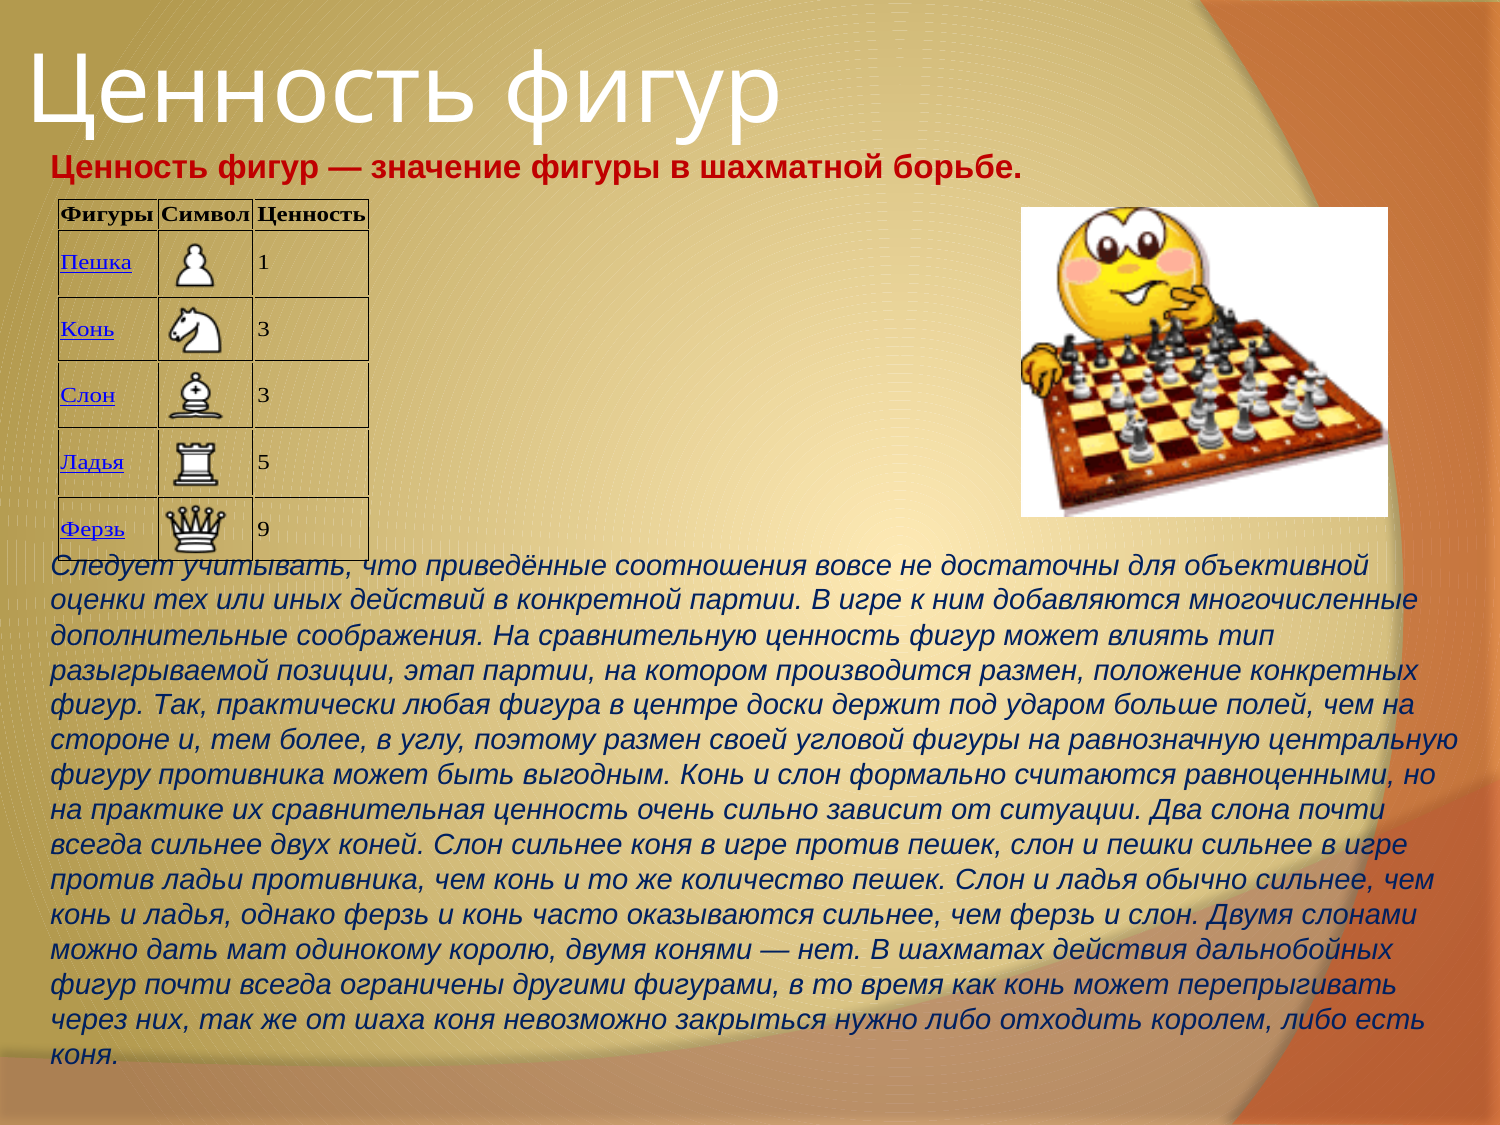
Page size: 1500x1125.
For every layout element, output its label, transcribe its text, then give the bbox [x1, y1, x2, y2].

picture [52, 196, 1389, 610]
title Ценность фигур [17, 19, 1265, 150]
list Ценность фигур — значение фигуры в шахматной борьбе. Следует учитывать, что приведённые соотношения вовсе не достаточны для объективной оценки тех или иных действий в конкретной партии. В игре к ним добавляются многочисленные дополнительные соображения. На сравнительную ценность фигур может влиять тип разыгрываемой позиции, этап партии, на котором производится размен, положение конкретных фигур. Так, практически любая фигура в центре доски держит под ударом больше полей, чем на стороне и, тем более, в углу, поэтому размен своей угловой фигуры на равнозначную центральную фигуру противника может быть выгодным. Конь и слон формально считаются равноценными, но на практике их сравнительная ценность очень сильно зависит от ситуации. Два слона почти всегда сильнее двух коней. Слон сильнее коня в игре против пешек, слон и пешки сильнее в игре против ладьи противника, чем конь и то же количество пешек. Слон и ладья обычно сильнее, чем конь и ладья, однако ферзь и конь часто оказываются сильнее, чем ферзь и слон. Двумя слонами можно дать мат одинокому королю, двумя конями — нет. В шахматах действия дальнобойных фигур почти всегда ограничены другими фигурами, в то время как конь может перепрыгивать через них, так же от шаха коня невозможно закрыться нужно либо отходить королем, либо есть коня. [29, 137, 1483, 1106]
